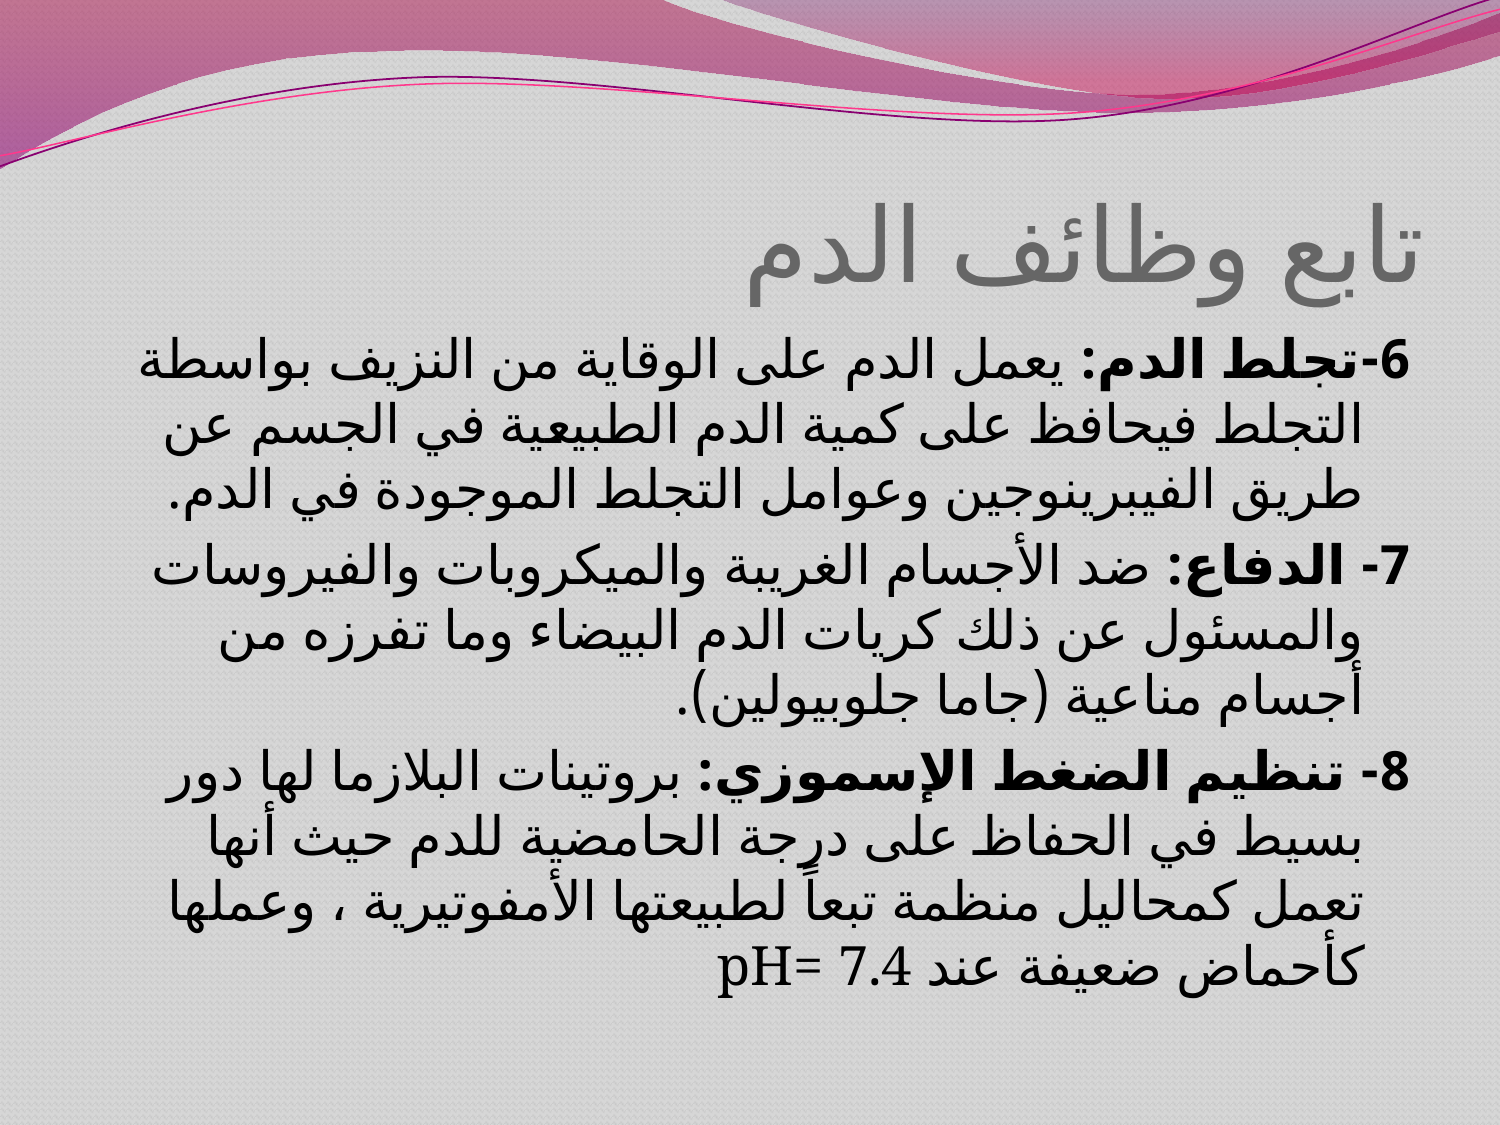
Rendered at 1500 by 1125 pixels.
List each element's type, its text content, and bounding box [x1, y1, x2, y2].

list 6-تجلط الدم: يعمل الدم على الوقاية من النزيف بواسطة التجلط فيحافظ على كمية الدم الطبيعية في الجسم عن طريق الفيبرينوجين وعوامل التجلط الموجودة في الدم. 7- الدفاع: ضد الأجسام الغريبة والميكروبات والفيروسات والمسئول عن ذلك كريات الدم البيضاء وما تفرزه من أجسام مناعية (جاما جلوبيولين). 8- تنظيم الضغط الإسموزي: بروتينات البلازما لها دور بسيط في الحفاظ على درجة الحامضية للدم حيث أنها تعمل كمحاليل منظمة تبعاً لطبيعتها الأمفوتيرية ، وعملها كأحماض ضعيفة عند pH= 7.4 [75, 317, 1425, 1038]
title تابع وظائف الدم [75, 115, 1425, 303]
